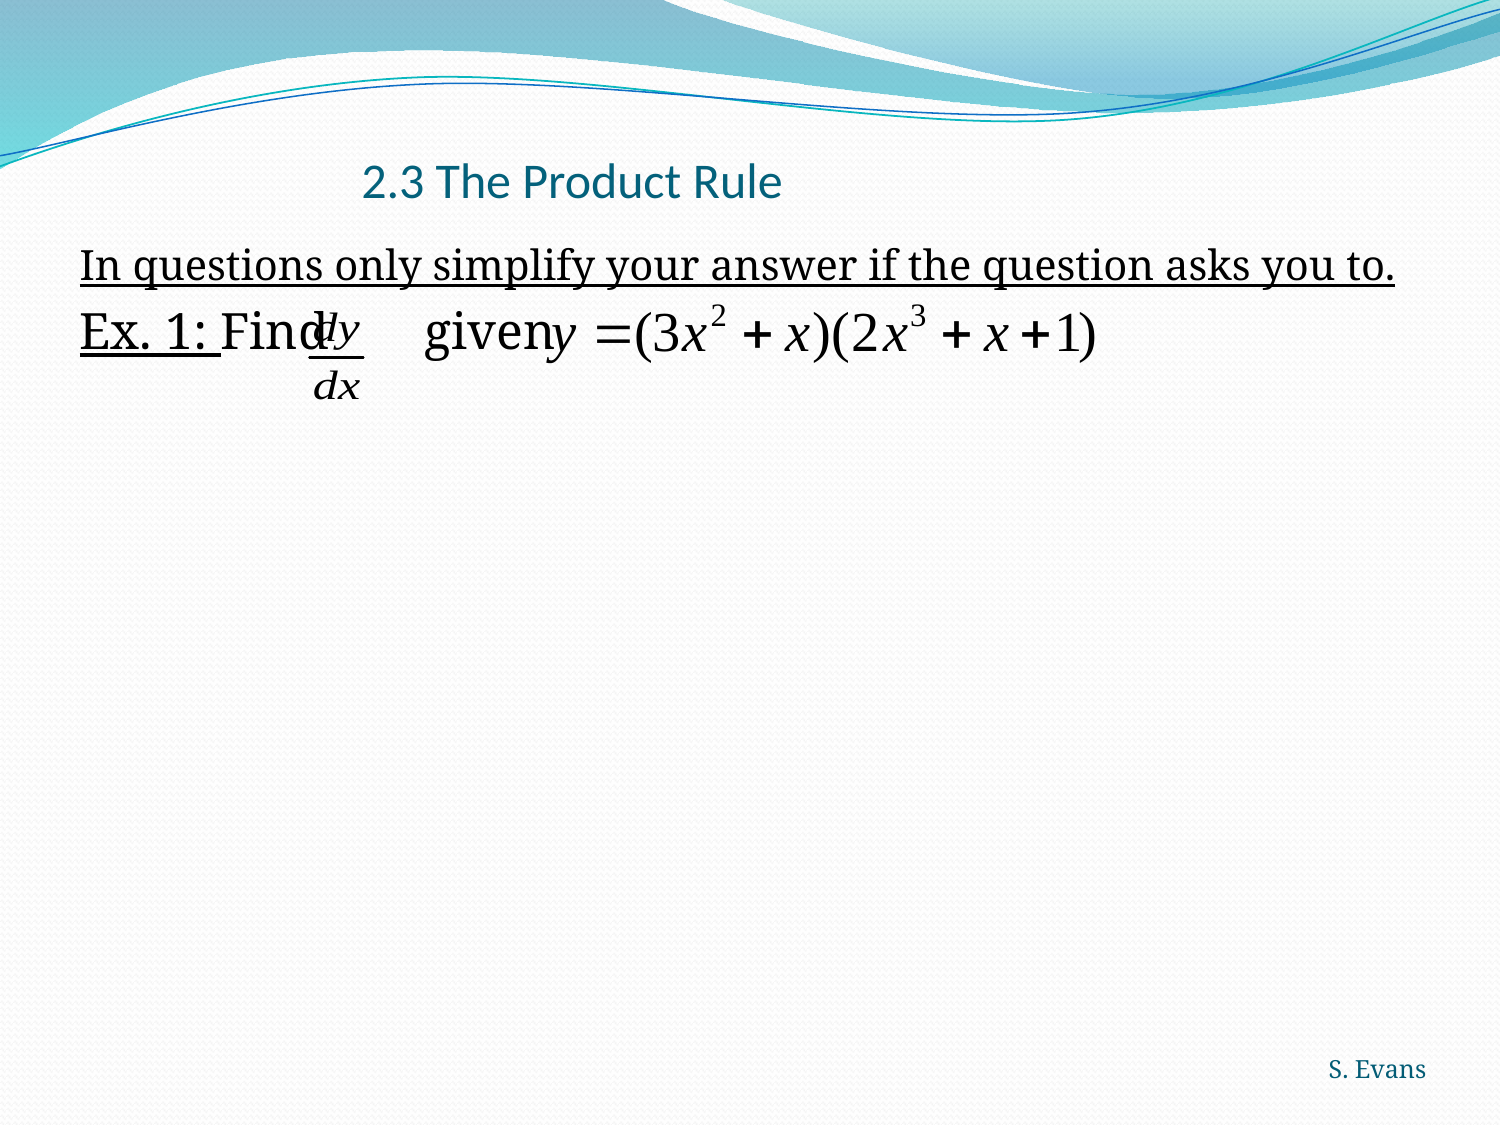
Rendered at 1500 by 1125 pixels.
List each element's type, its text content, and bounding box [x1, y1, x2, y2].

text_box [537, 290, 1108, 376]
footer S. Evans [1328, 1023, 1441, 1084]
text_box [300, 302, 373, 410]
title 2.3 The Product Rule [147, 115, 1425, 209]
list In questions only simplify your answer if the question asks you to. Ex. 1: Find given [64, 231, 1425, 1038]
